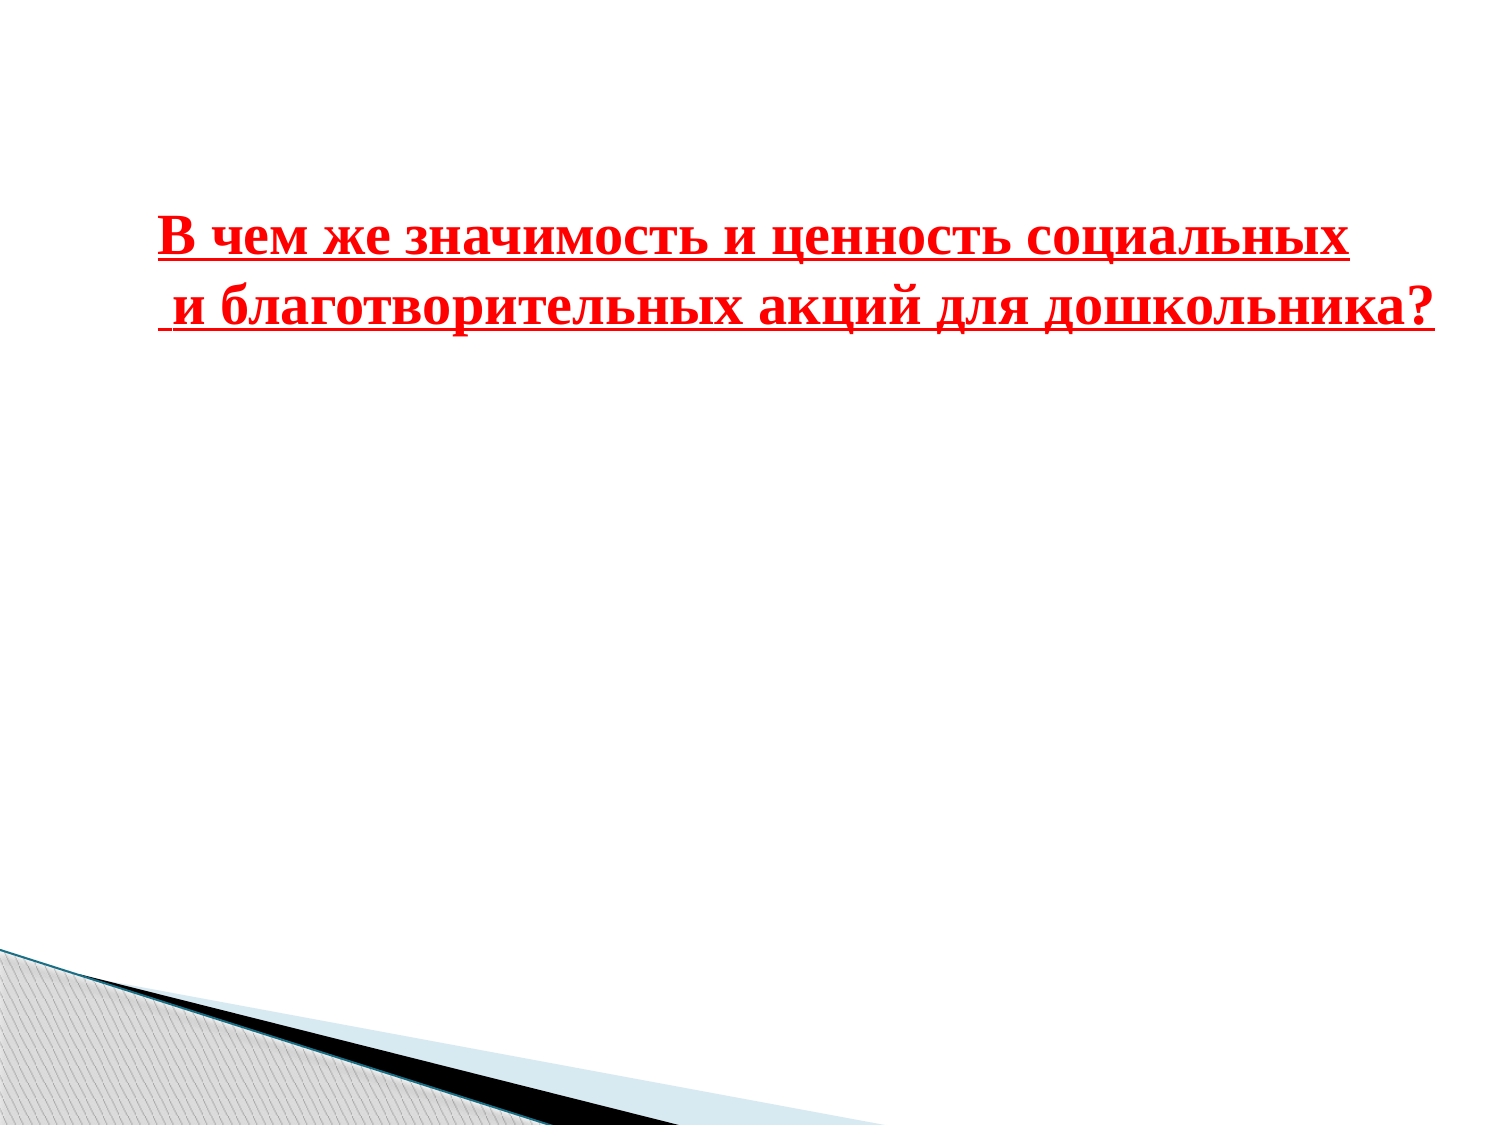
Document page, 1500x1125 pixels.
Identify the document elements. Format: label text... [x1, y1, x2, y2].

text_box В чем же значимость и ценность социальных и благотворительных акций для дошкольника? [105, 188, 1465, 344]
